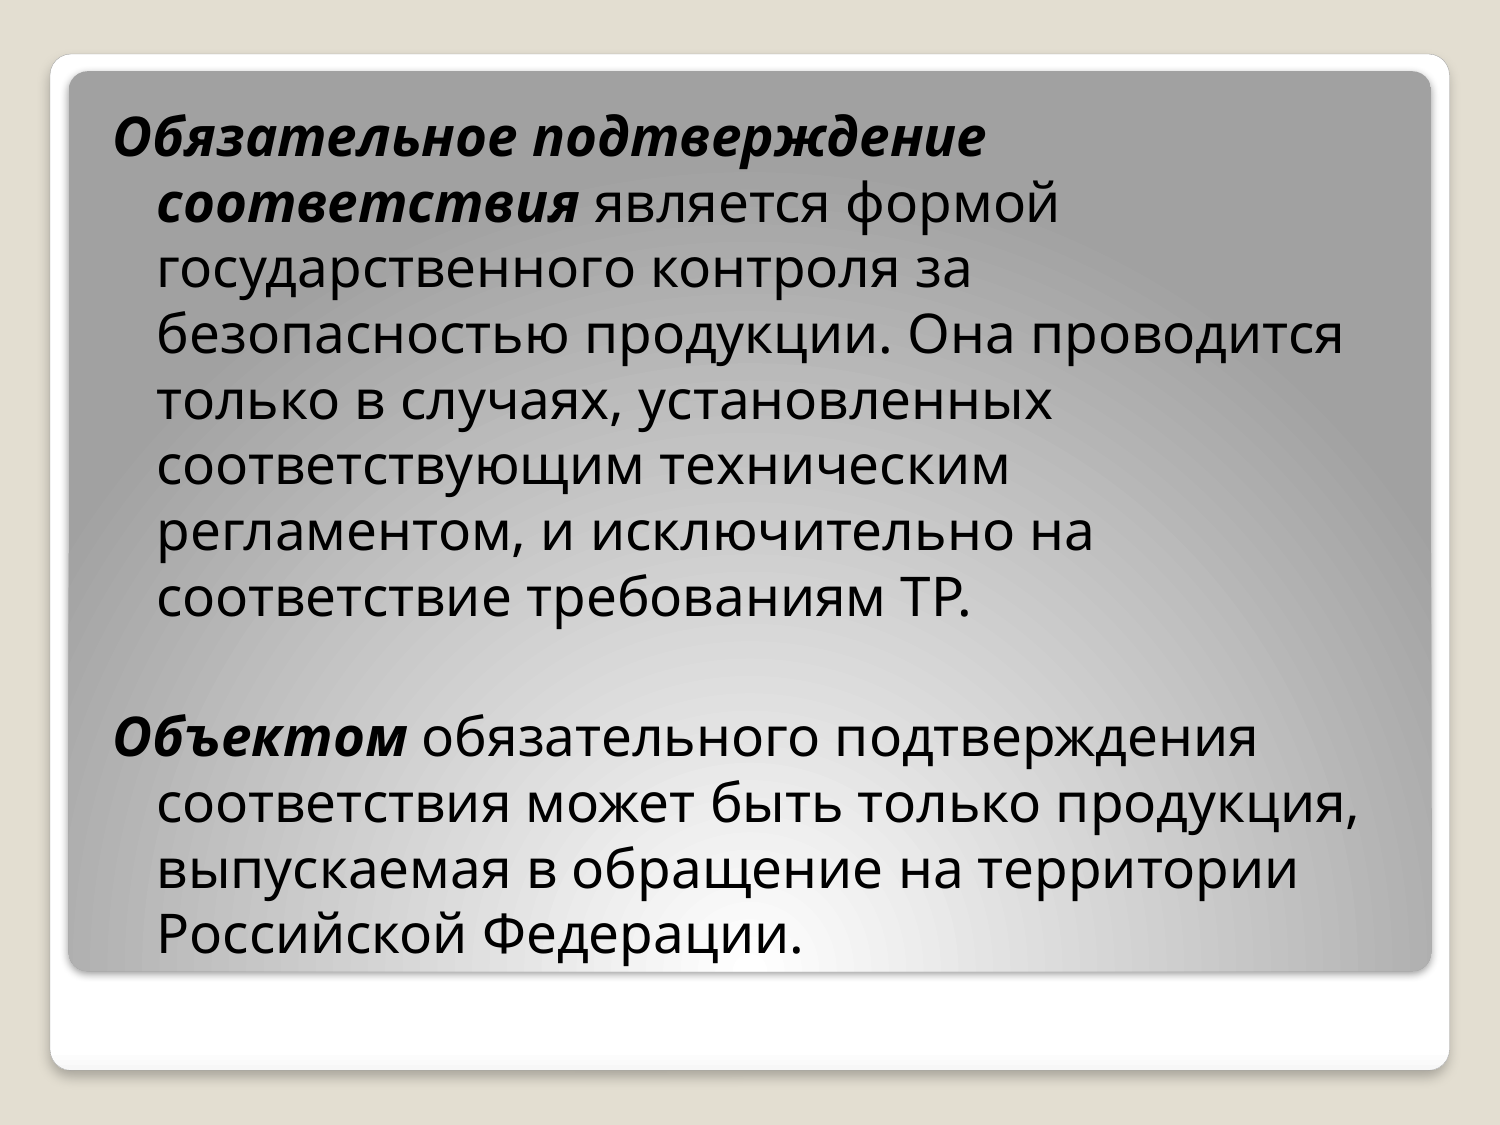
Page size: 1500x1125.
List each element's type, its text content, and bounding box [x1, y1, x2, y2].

list Обязательное подтверждение соответствия является формой государственного контроля за безопасностью продукции. Она проводится только в случаях, установленных соответствующим техническим регламентом, и исключительно на соответствие требованиям ТР. Объектом обязательного подтверждения соответствия может быть только продукция, выпускаемая в обращение на территории Российской Федерации. [82, 86, 1400, 988]
